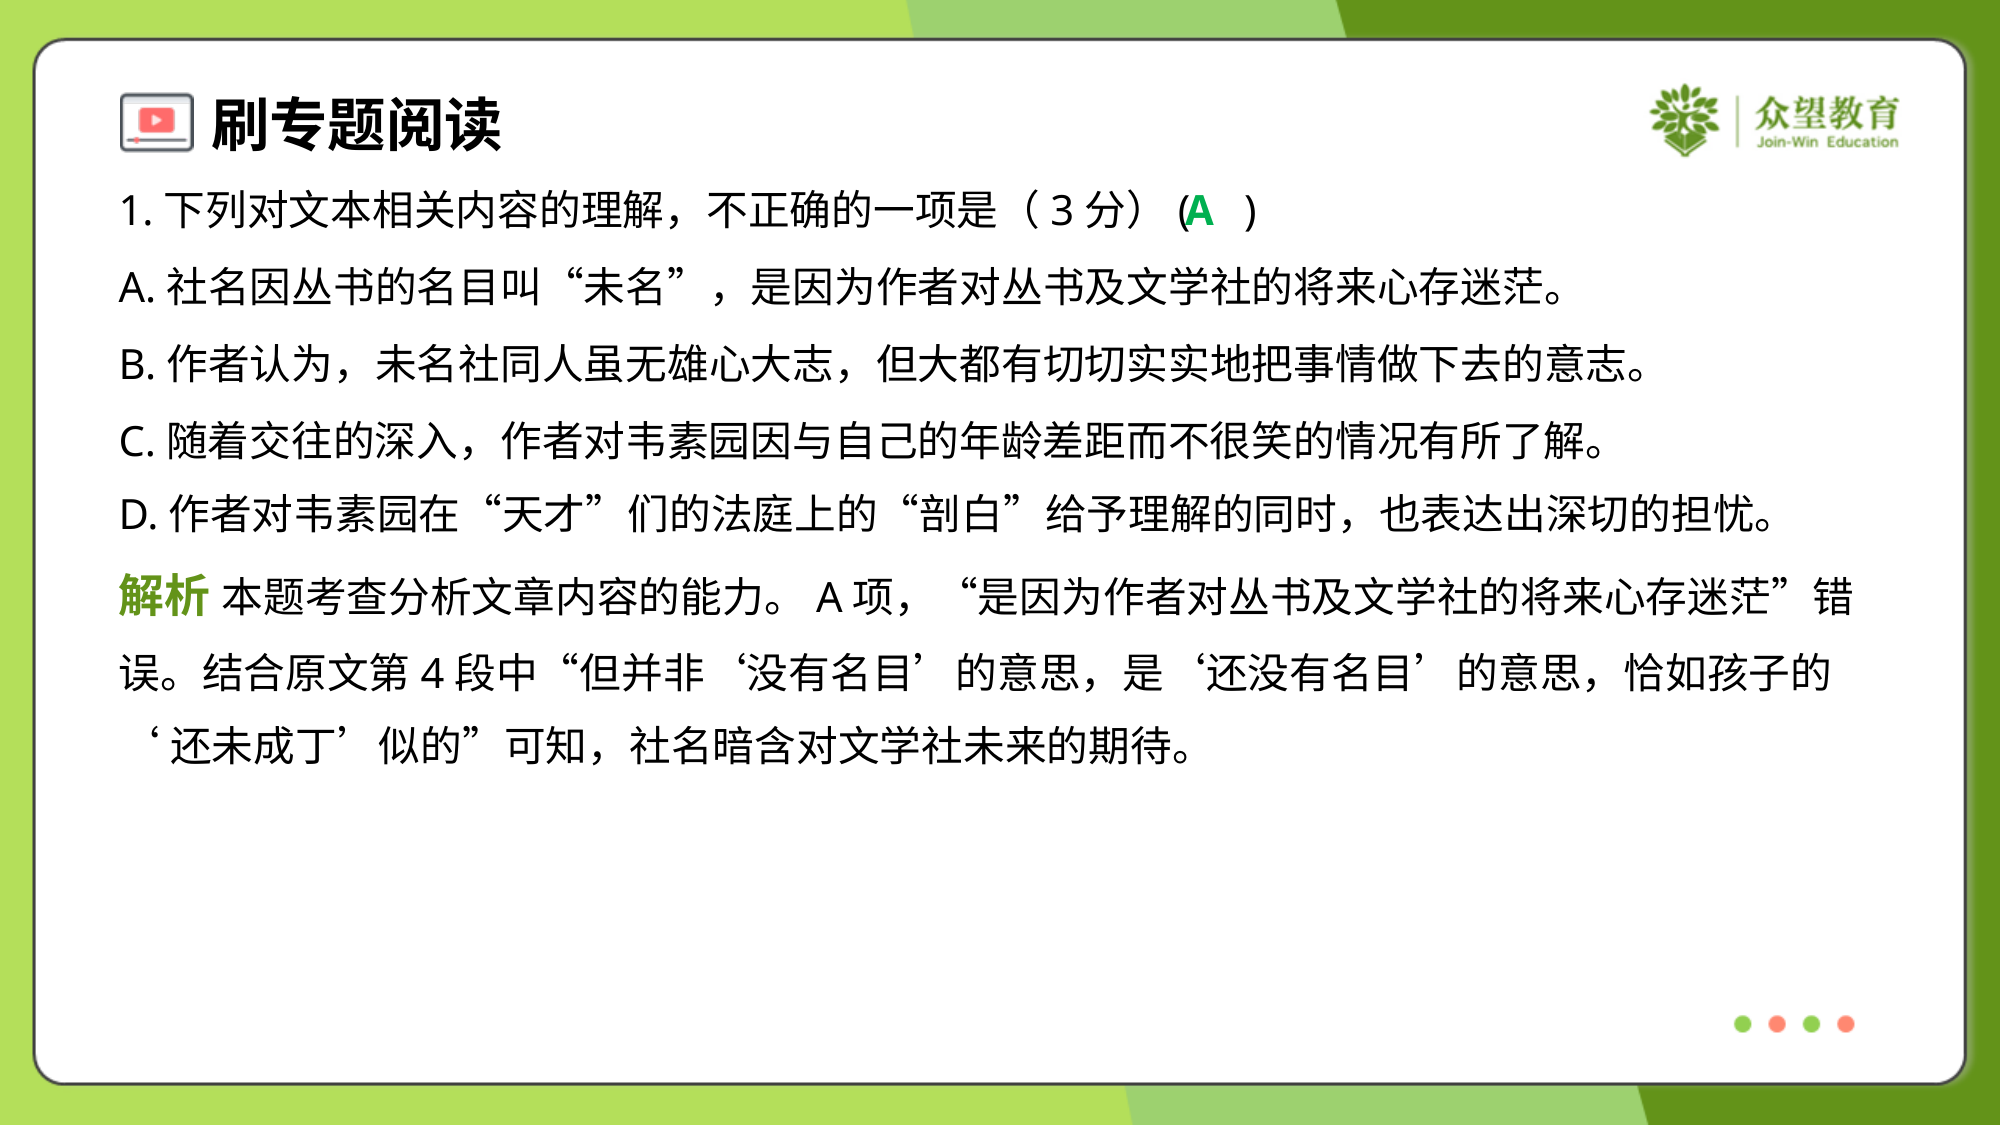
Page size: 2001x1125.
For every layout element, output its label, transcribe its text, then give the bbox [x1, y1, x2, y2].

picture [0, 0, 2000, 1125]
text_box A.社名因丛书的名目叫“未名”，是因为作者对丛书及文学社的将来心存迷茫。 B.作者认为，未名社同人虽无雄心大志，但大都有切切实实地把事情做下去的意志。 C.随着交往的深入，作者对韦素园因与自己的年龄差距而不很笑的情况有所了解。 D.作者对韦素园在“天才”们的法庭上的“剖白”给予理解的同时，也表达出深切的担忧。 [118, 235, 1883, 531]
text_box 1.下列对文本相关内容的理解，不正确的一项是（3分）( ) [1231, 158, 1883, 226]
text_box 1.下列对文本相关内容的理解，不正确的一项是（3分）( ) [118, 158, 1168, 226]
text_box 解析 本题考查分析文章内容的能力。A项，“是因为作者对丛书及文学社的将来心存迷茫”错 误。结合原文第4段中“但并非‘没有名目’的意思，是‘还没有名目’的意思，恰如孩子的 ‘还未成丁’似的”可知，社名暗含对文学社未来的期待。 [118, 544, 1883, 763]
text_box A [1168, 158, 1231, 226]
